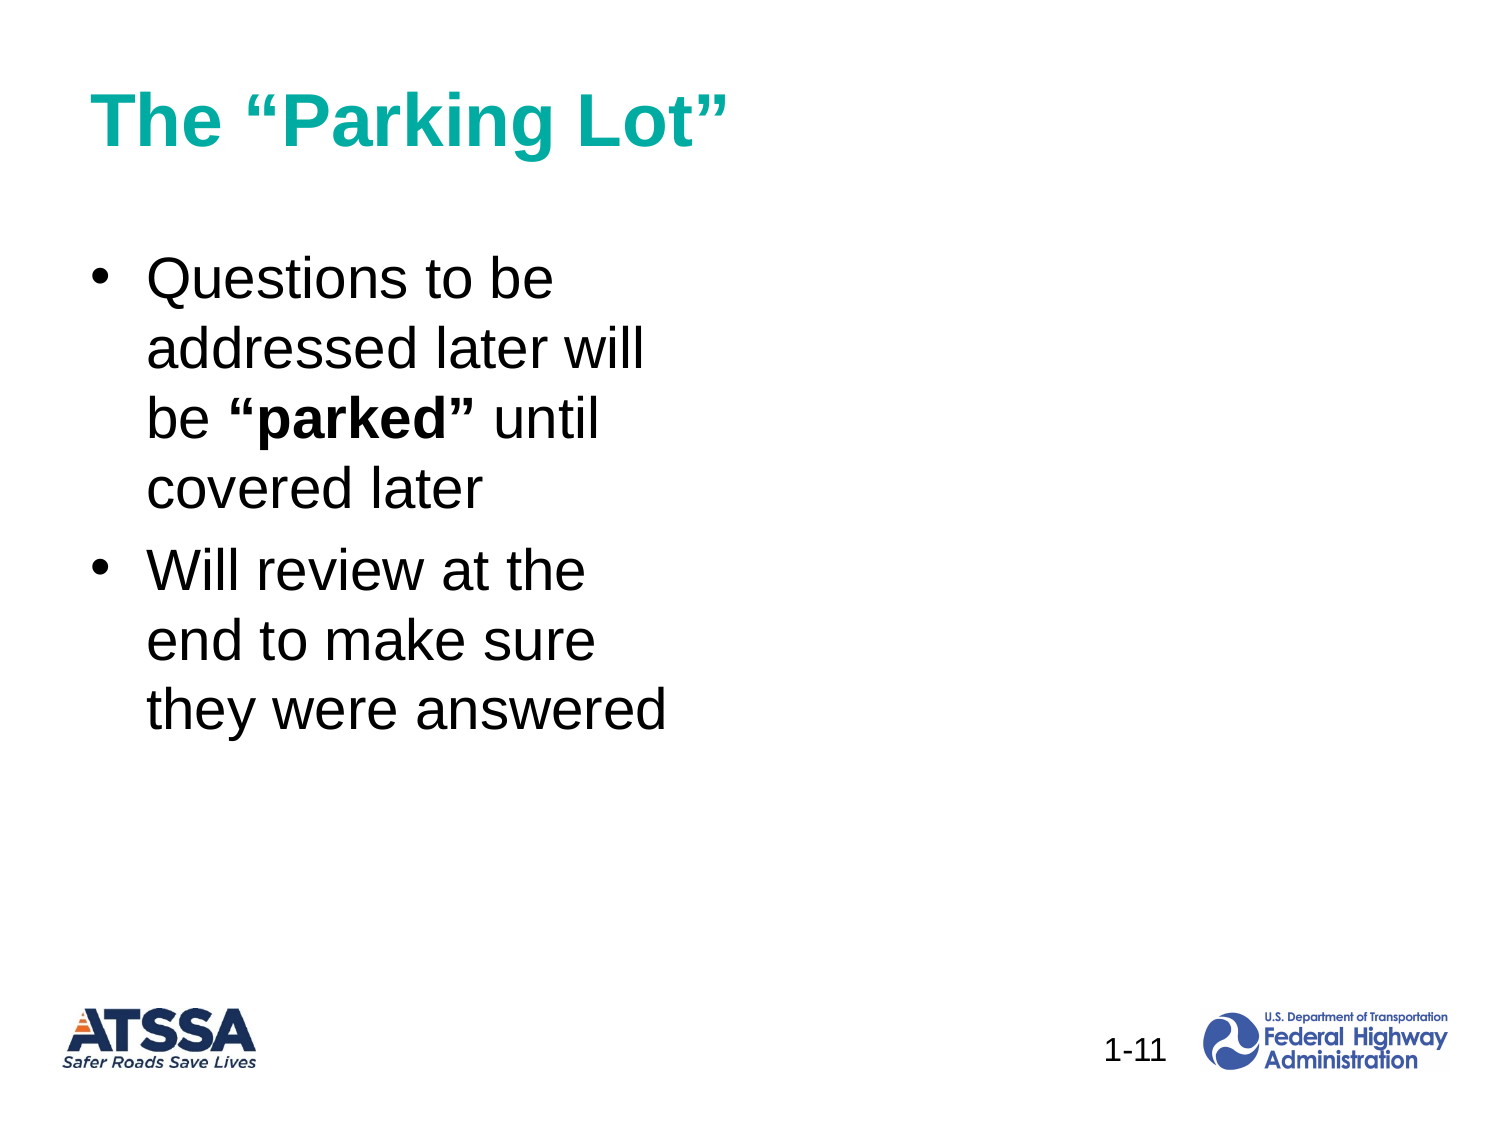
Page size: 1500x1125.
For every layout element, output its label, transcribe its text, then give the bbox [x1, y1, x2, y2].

picture [62, 1008, 256, 1068]
list Questions to be addressed later will be “parked” until covered later Will review at the end to make sure they were answered [75, 232, 700, 1013]
picture [1200, 1008, 1450, 1072]
title The “Parking Lot” [75, 0, 1425, 233]
